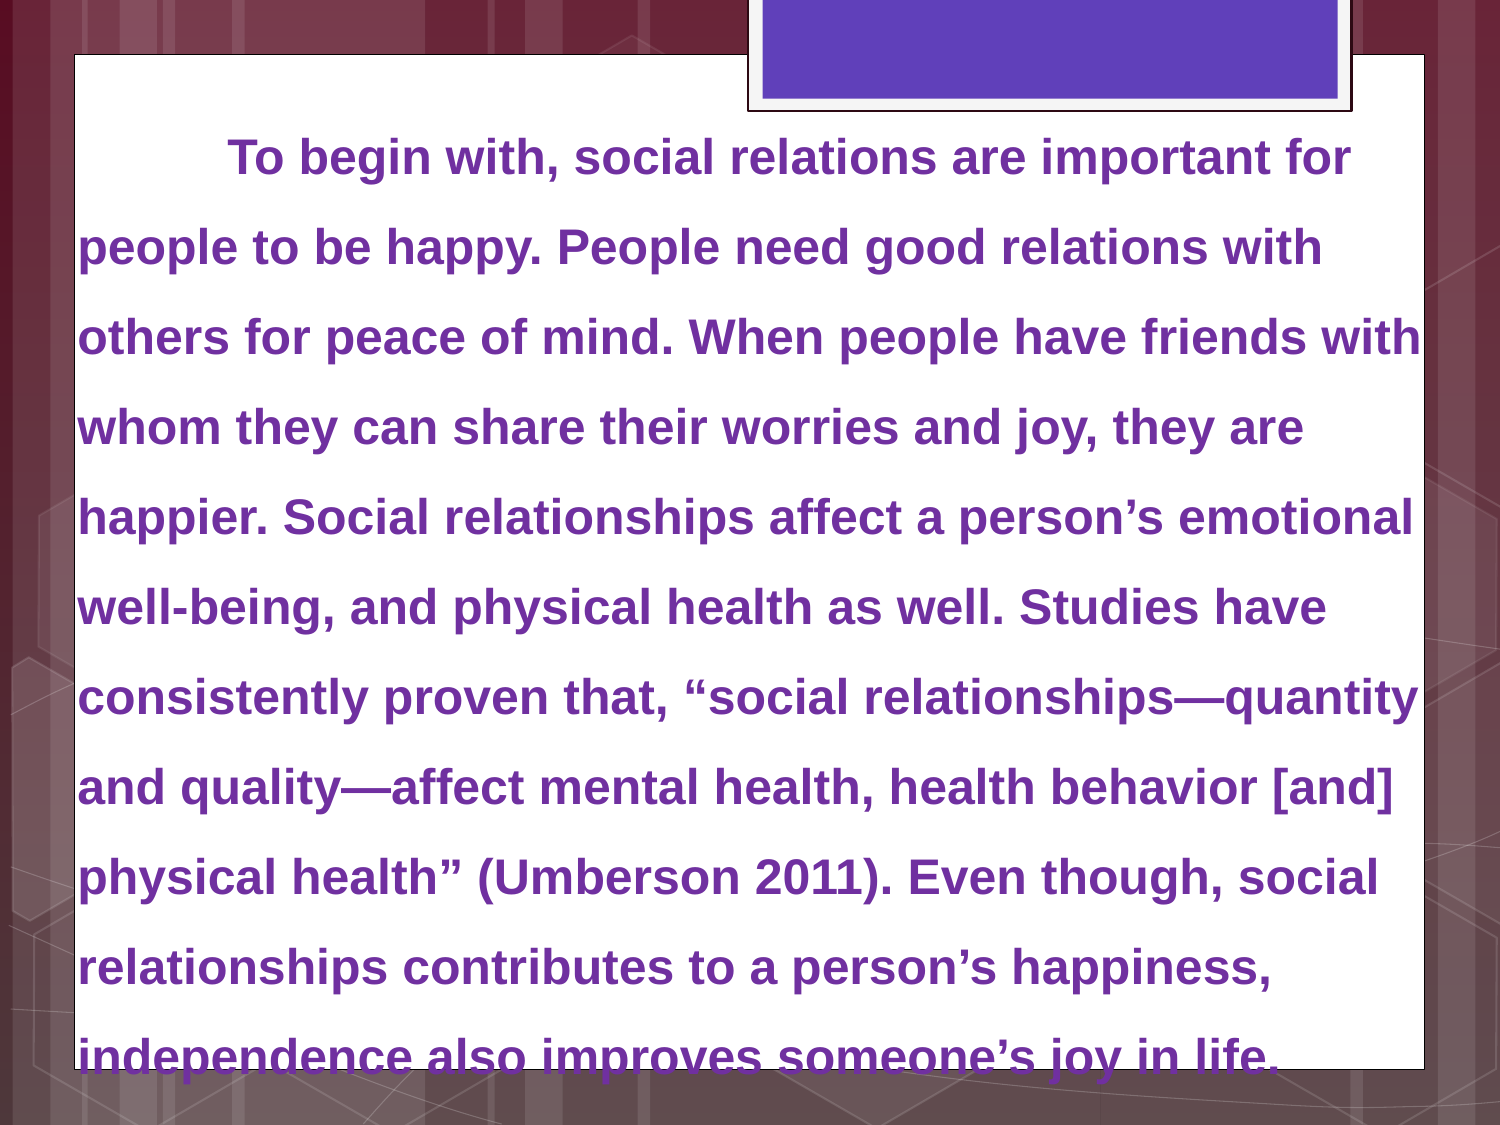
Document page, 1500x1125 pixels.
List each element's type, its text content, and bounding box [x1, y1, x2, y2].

list To begin with, social relations are important for people to be happy. People need good relations with others for peace of mind. When people have friends with whom they can share their worries and joy, they are happier. Social relationships affect a person’s emotional well-being, and physical health as well. Studies have consistently proven that, “social relationships—quantity and quality—affect mental health, health behavior [and] physical health” (Umberson 2011). Even though, social relationships contributes to a person’s happiness, independence also improves someone’s joy in life. [62, 87, 1463, 1000]
